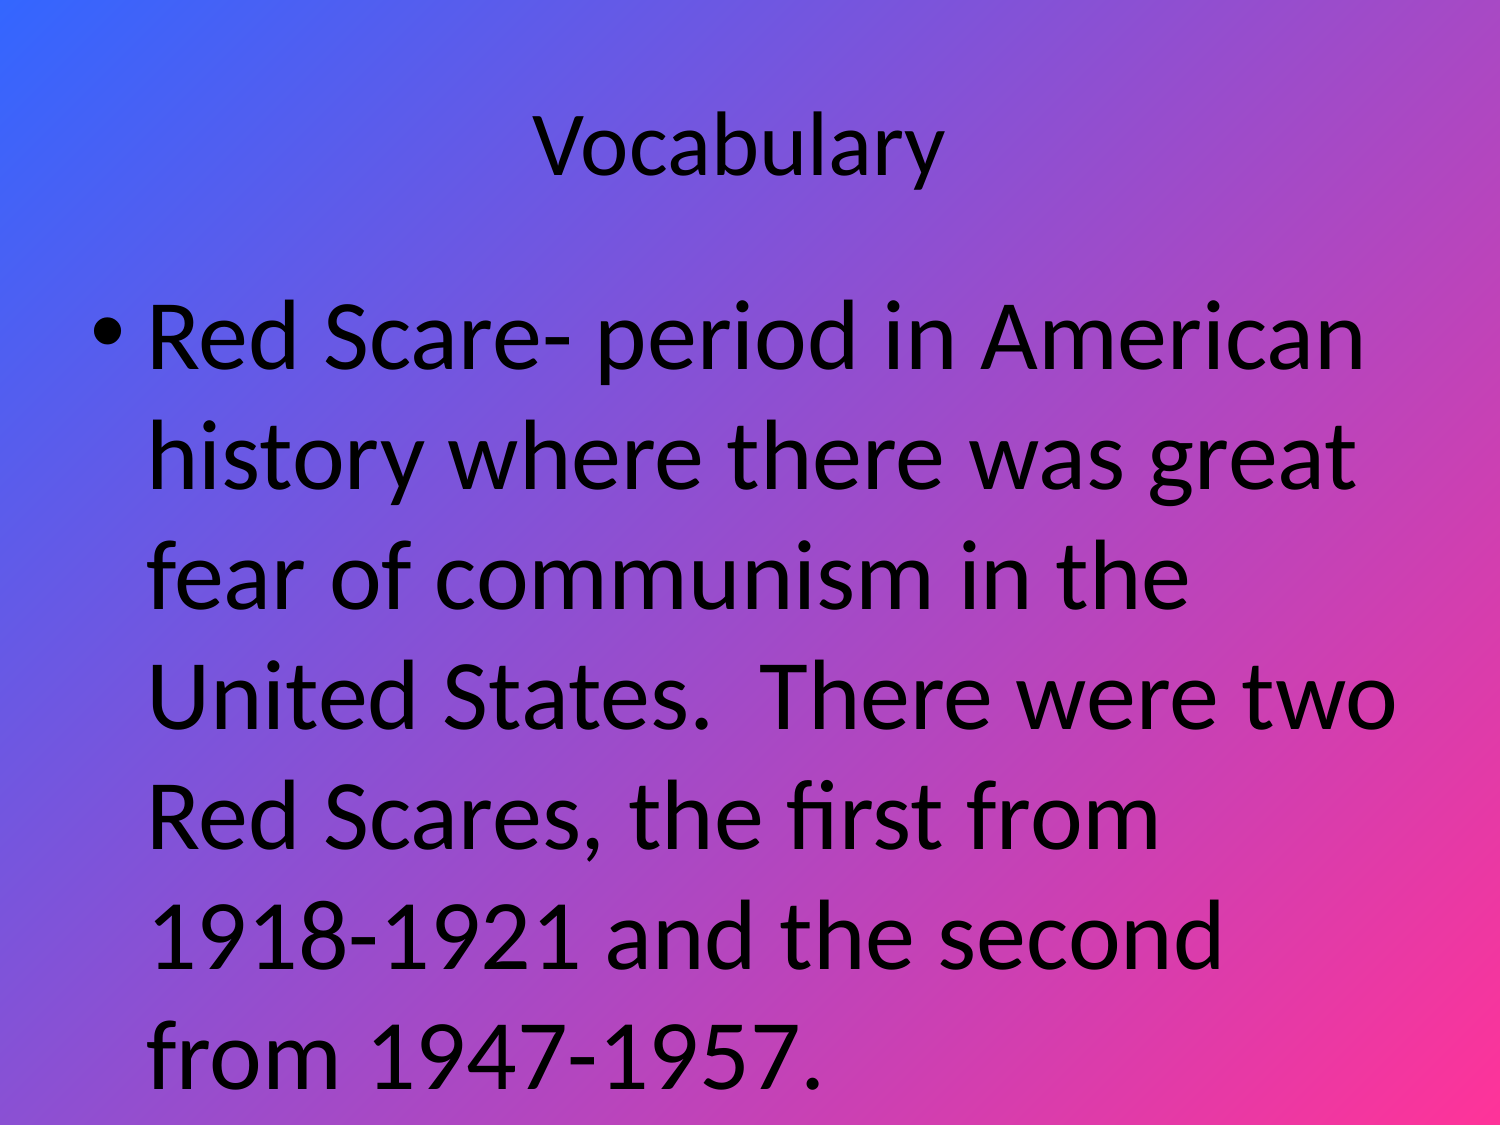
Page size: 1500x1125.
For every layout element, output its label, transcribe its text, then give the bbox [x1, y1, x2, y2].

list Red Scare- period in American history where there was great fear of communism in the United States. There were two Red Scares, the first from 1918-1921 and the second from 1947-1957. [75, 262, 1425, 1005]
title Vocabulary [75, 45, 1425, 233]
